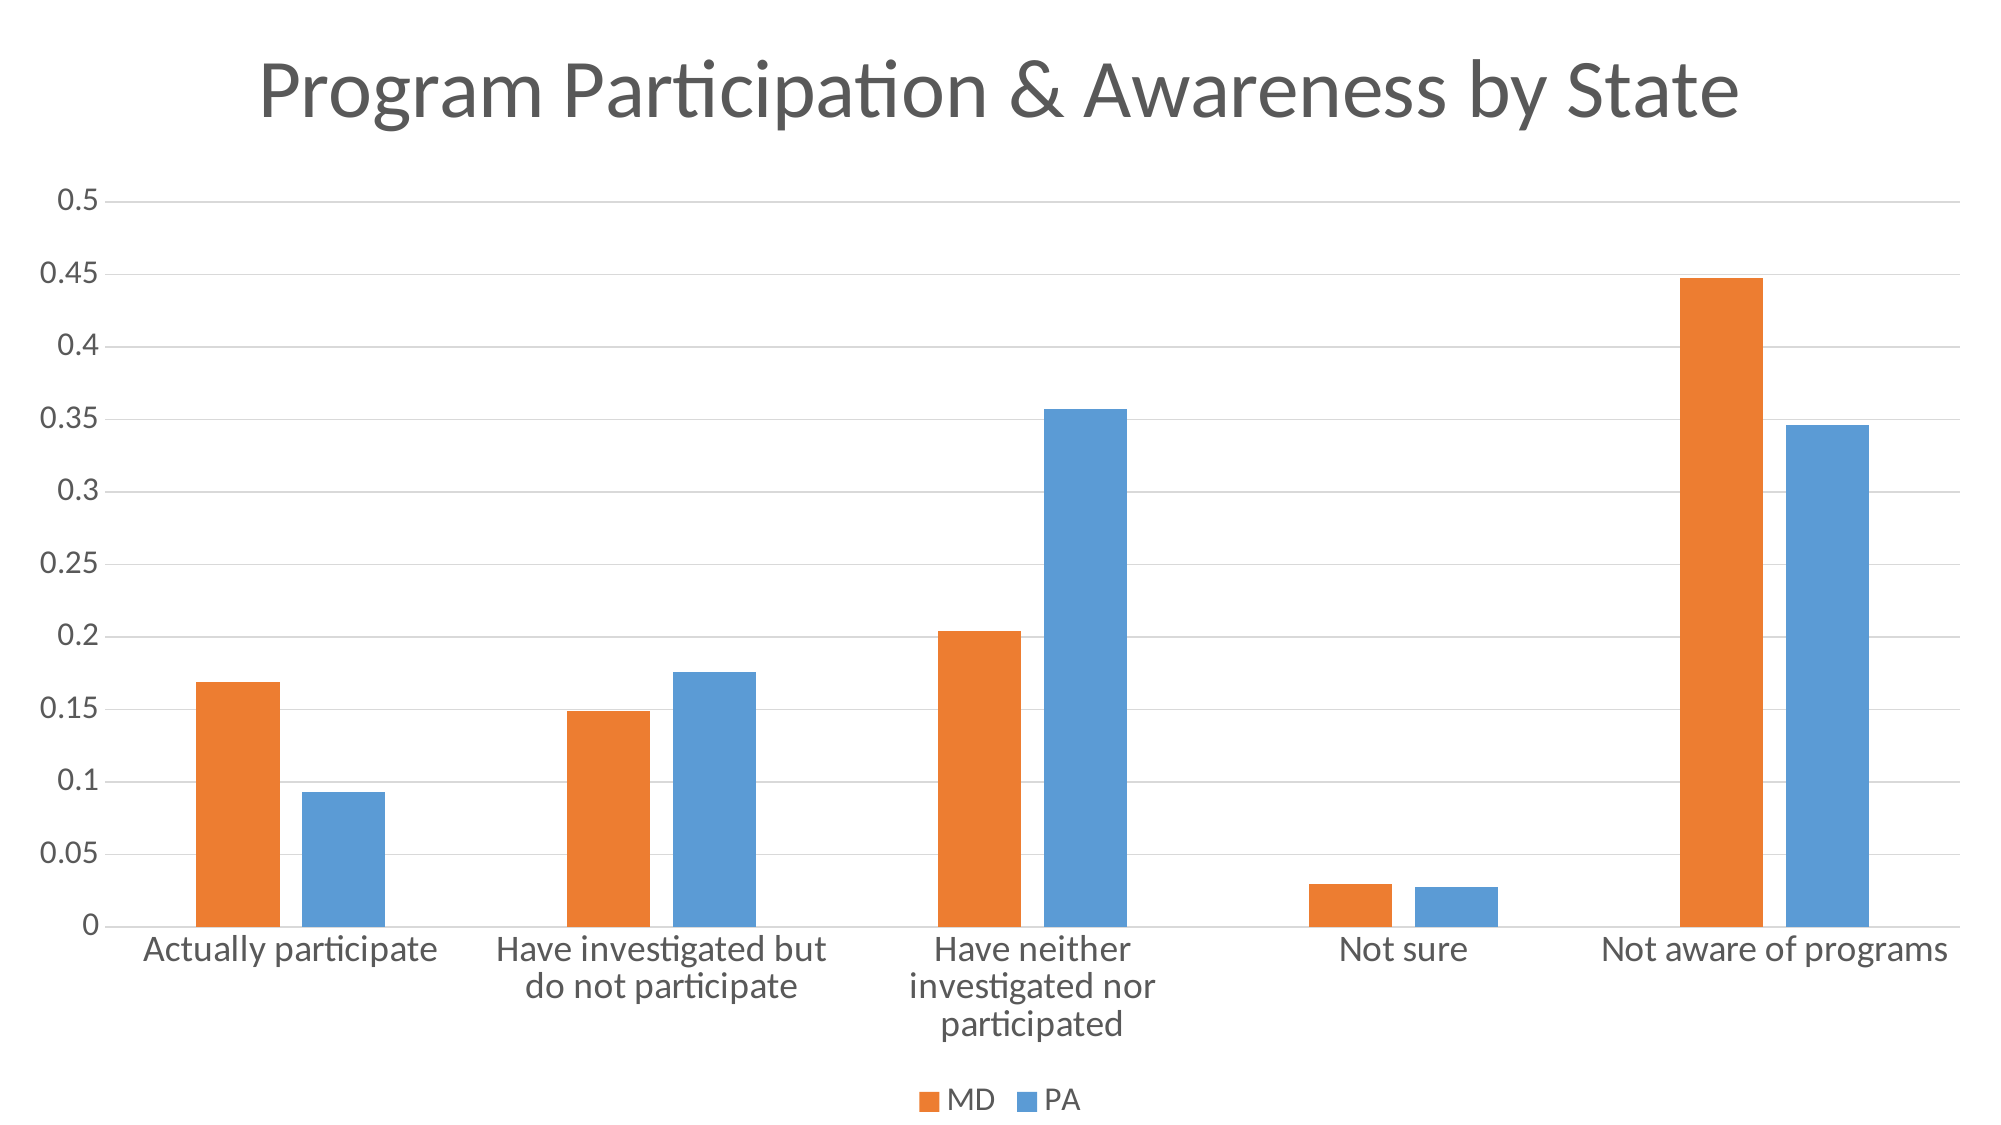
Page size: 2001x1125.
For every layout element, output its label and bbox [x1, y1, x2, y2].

chart [0, 0, 2000, 1125]
